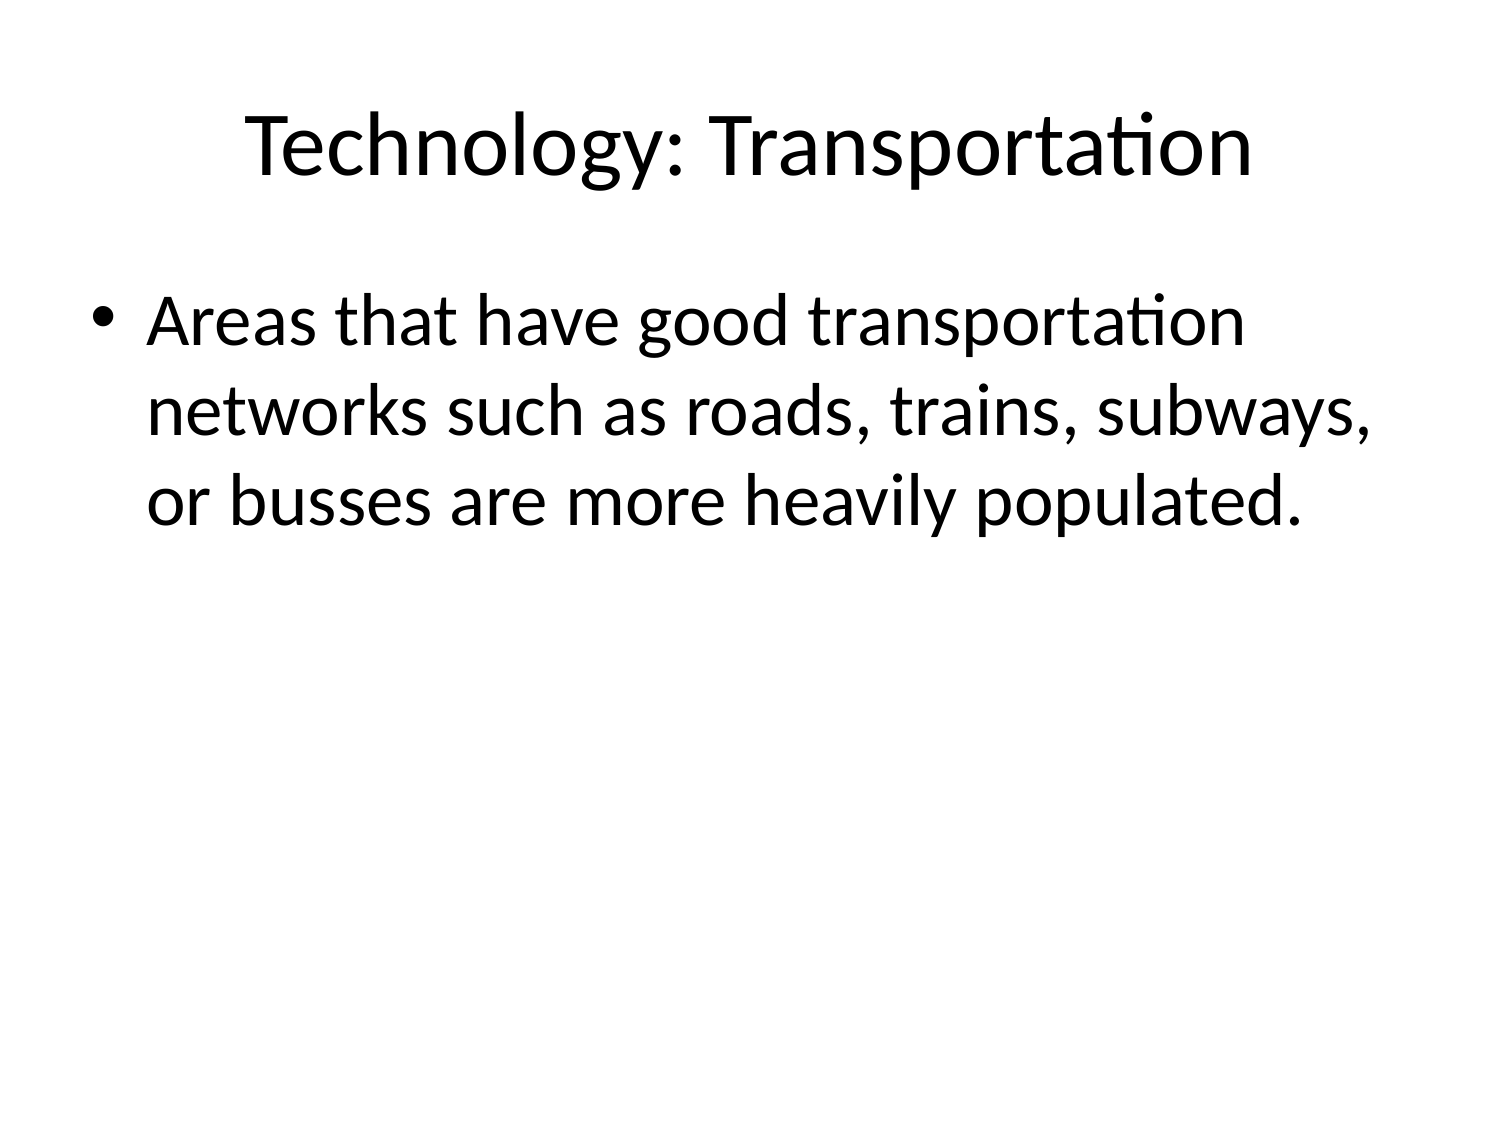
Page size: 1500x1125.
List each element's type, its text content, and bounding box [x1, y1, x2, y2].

title Technology: Transportation [75, 45, 1425, 233]
list Areas that have good transportation networks such as roads, trains, subways, or busses are more heavily populated. [75, 262, 1425, 1005]
